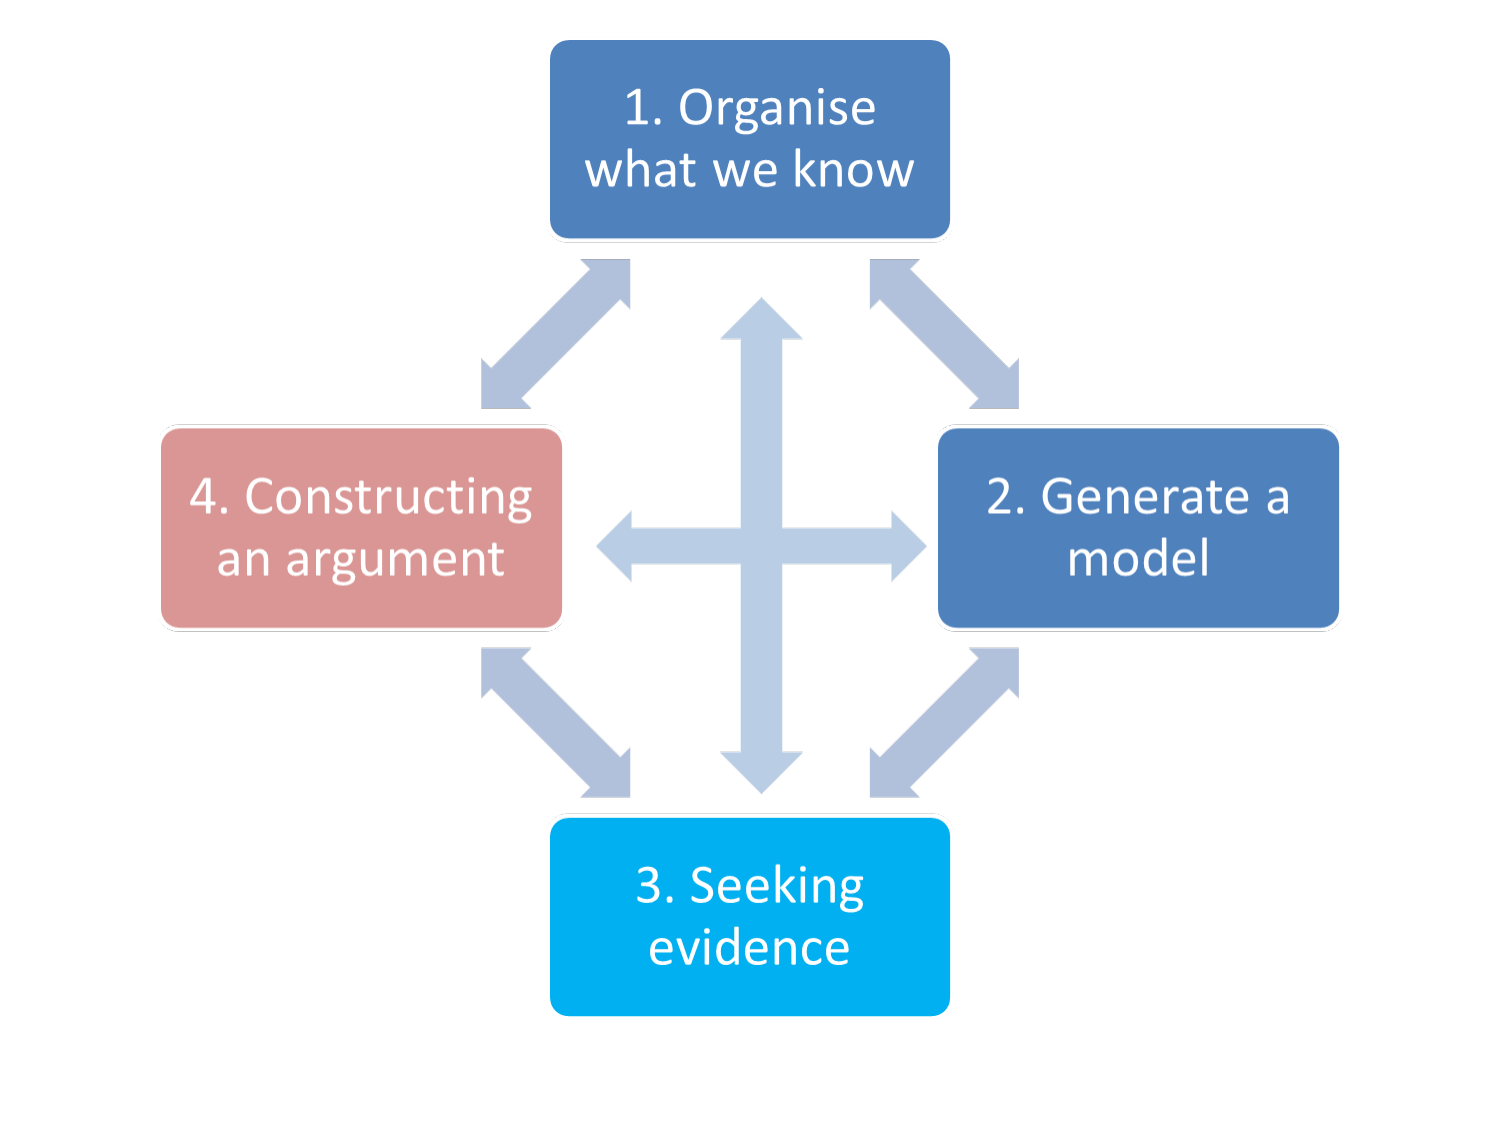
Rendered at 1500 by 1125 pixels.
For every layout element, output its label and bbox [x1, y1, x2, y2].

picture [74, 36, 1426, 1020]
